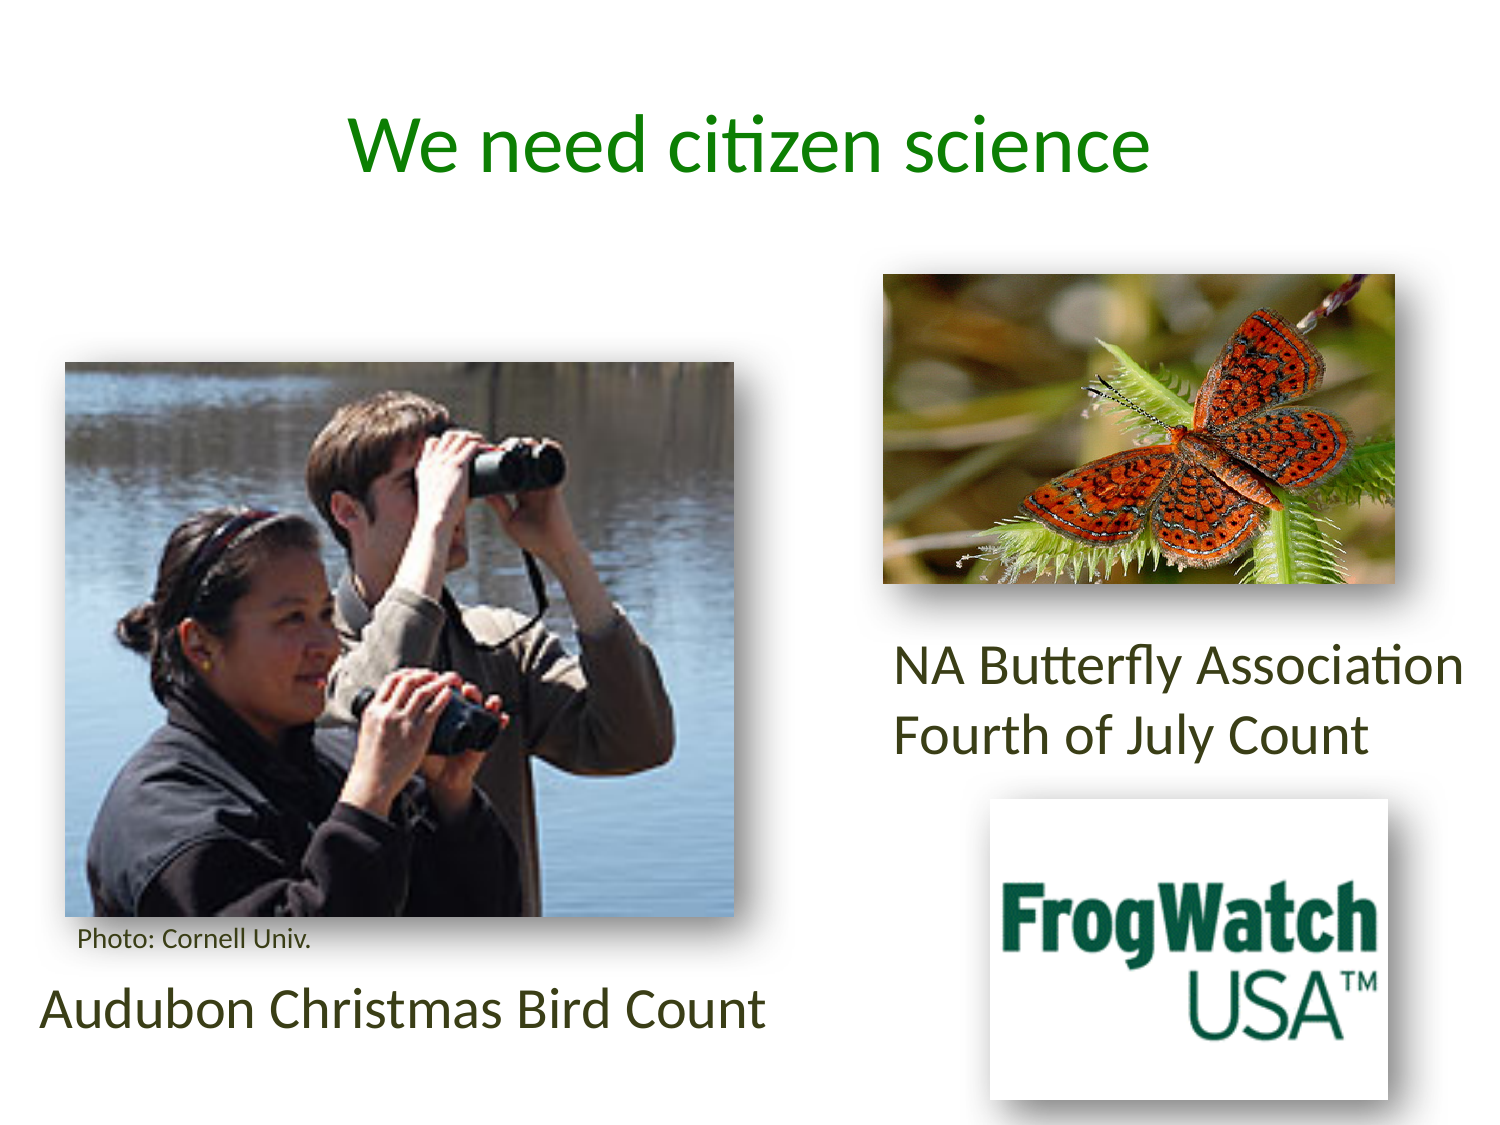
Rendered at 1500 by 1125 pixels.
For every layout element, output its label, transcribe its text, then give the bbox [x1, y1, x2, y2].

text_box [874, 274, 1500, 776]
text_box Audubon Christmas Bird Count [24, 962, 782, 1048]
text_box Photo: Cornell Univ. [62, 911, 813, 962]
picture [65, 362, 734, 917]
picture [989, 799, 1388, 1101]
text_box We need citizen science [74, 45, 1425, 233]
